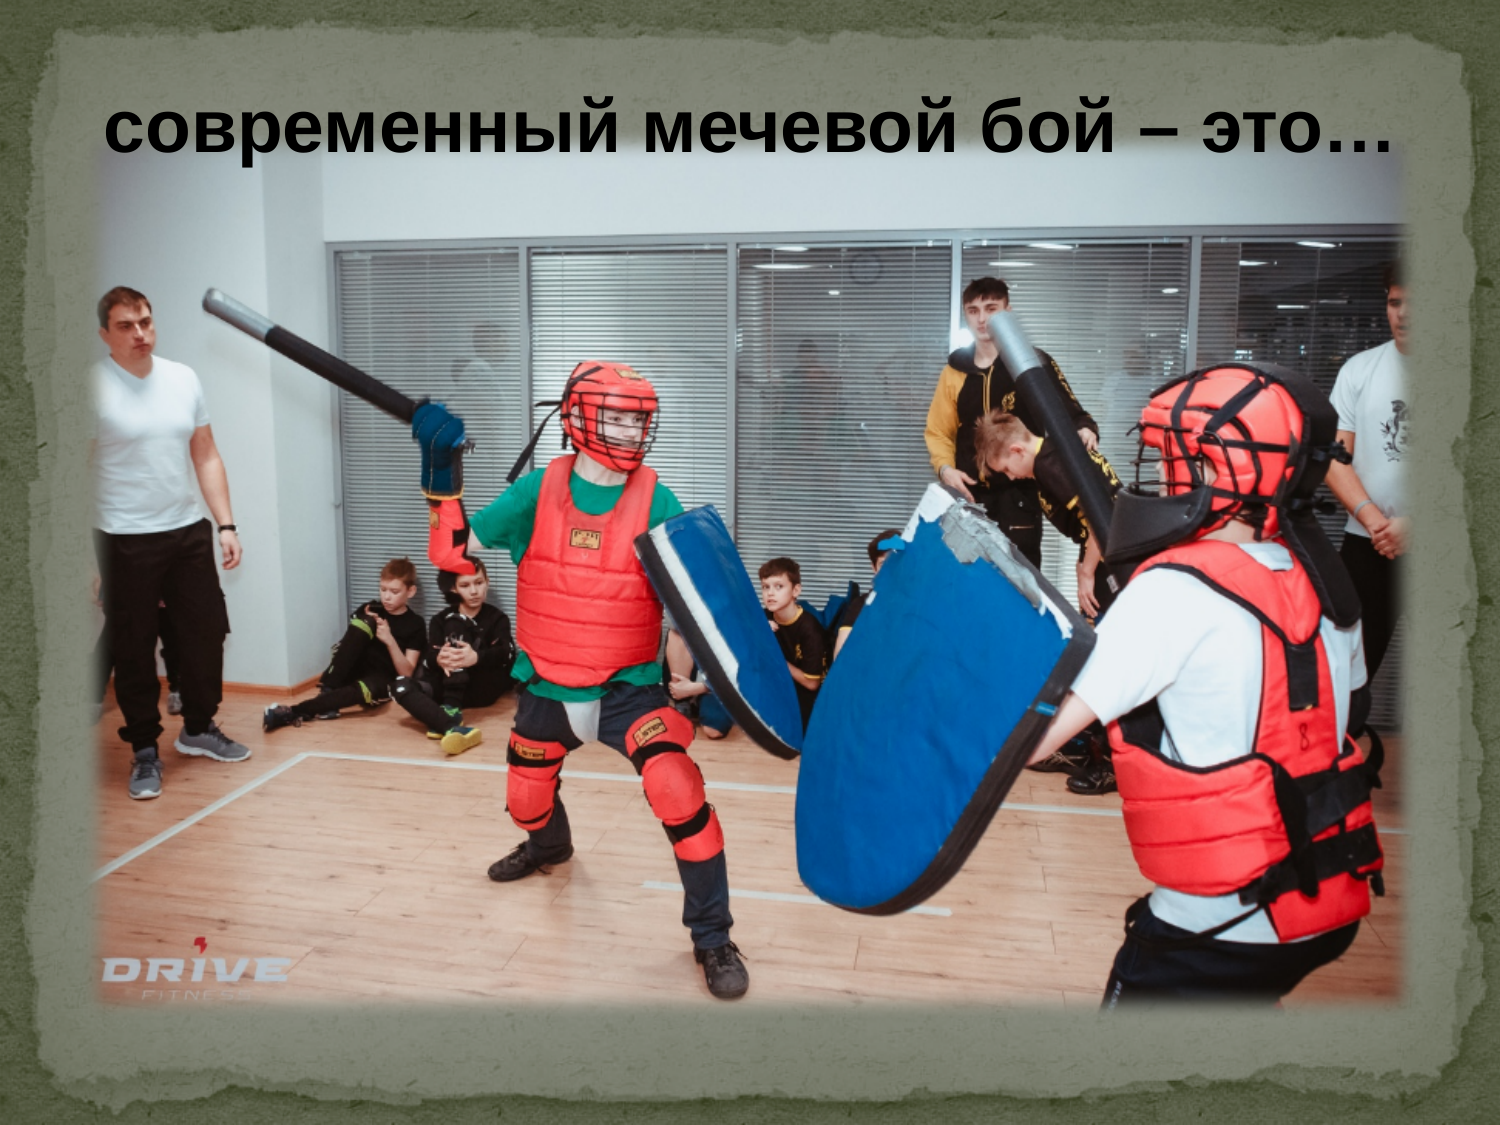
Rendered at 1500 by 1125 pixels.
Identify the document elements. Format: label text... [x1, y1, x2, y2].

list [85, 131, 1416, 1017]
text_box современный мечевой бой – это… [89, 70, 1414, 119]
